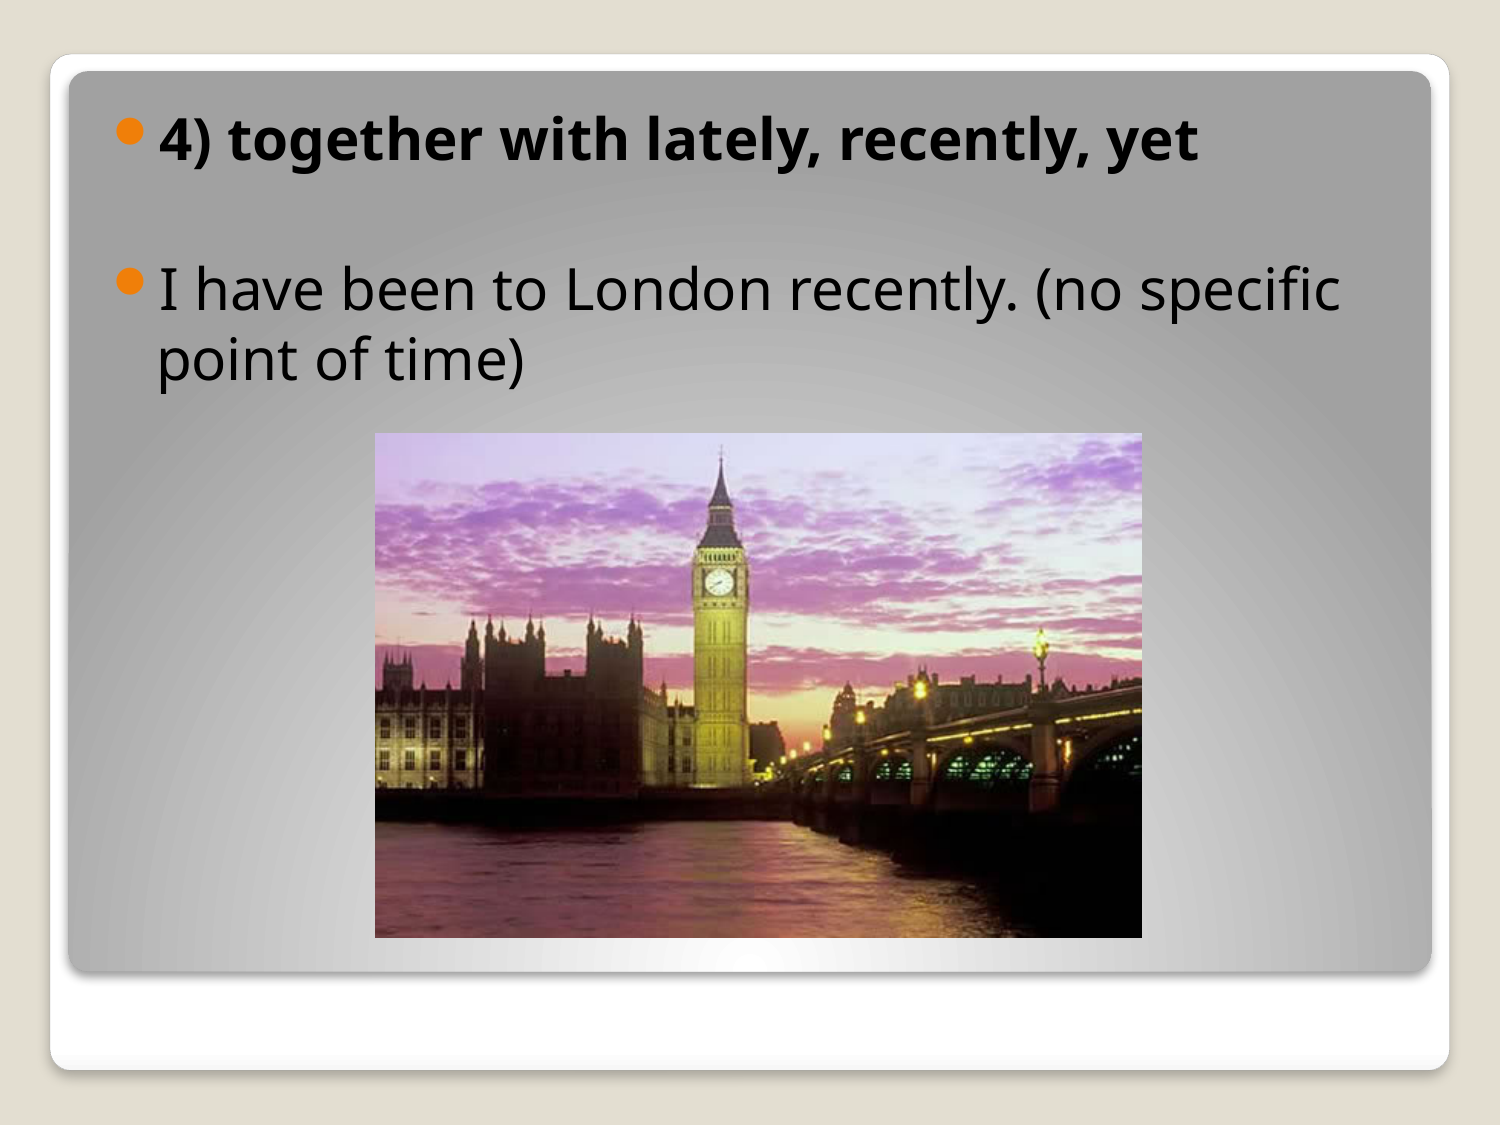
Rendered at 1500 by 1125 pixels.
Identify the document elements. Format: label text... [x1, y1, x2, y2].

list 4) together with lately, recently, yet I have been to London recently. (no specific point of time) [82, 86, 1425, 774]
picture [374, 433, 1142, 938]
